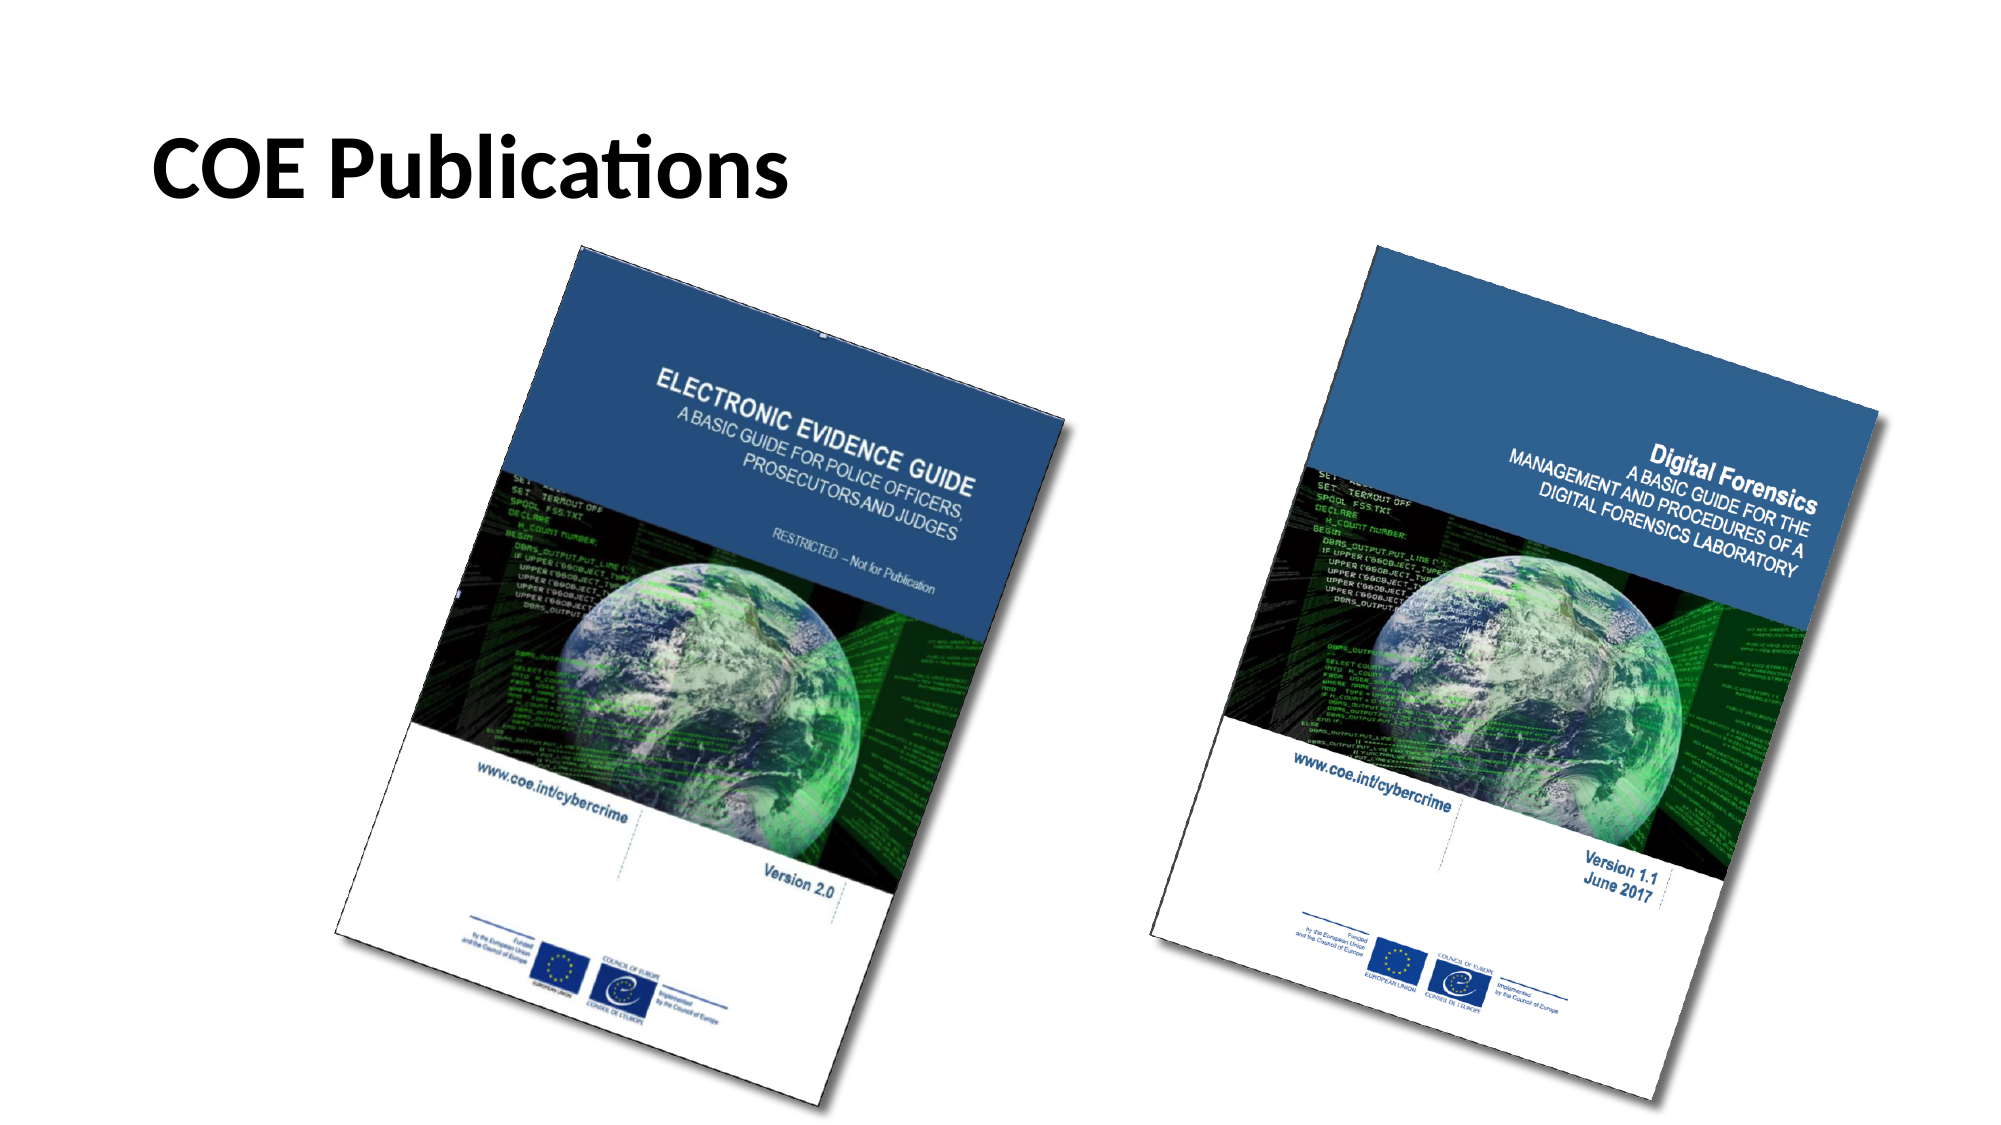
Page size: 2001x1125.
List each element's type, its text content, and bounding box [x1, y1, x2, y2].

picture [1357, 245, 1564, 308]
title COE Publications [137, 59, 1863, 278]
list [1248, 308, 1778, 1036]
picture [335, 246, 1065, 1107]
picture [1458, 1036, 1672, 1100]
picture [1150, 638, 1248, 968]
picture [1778, 378, 1878, 715]
